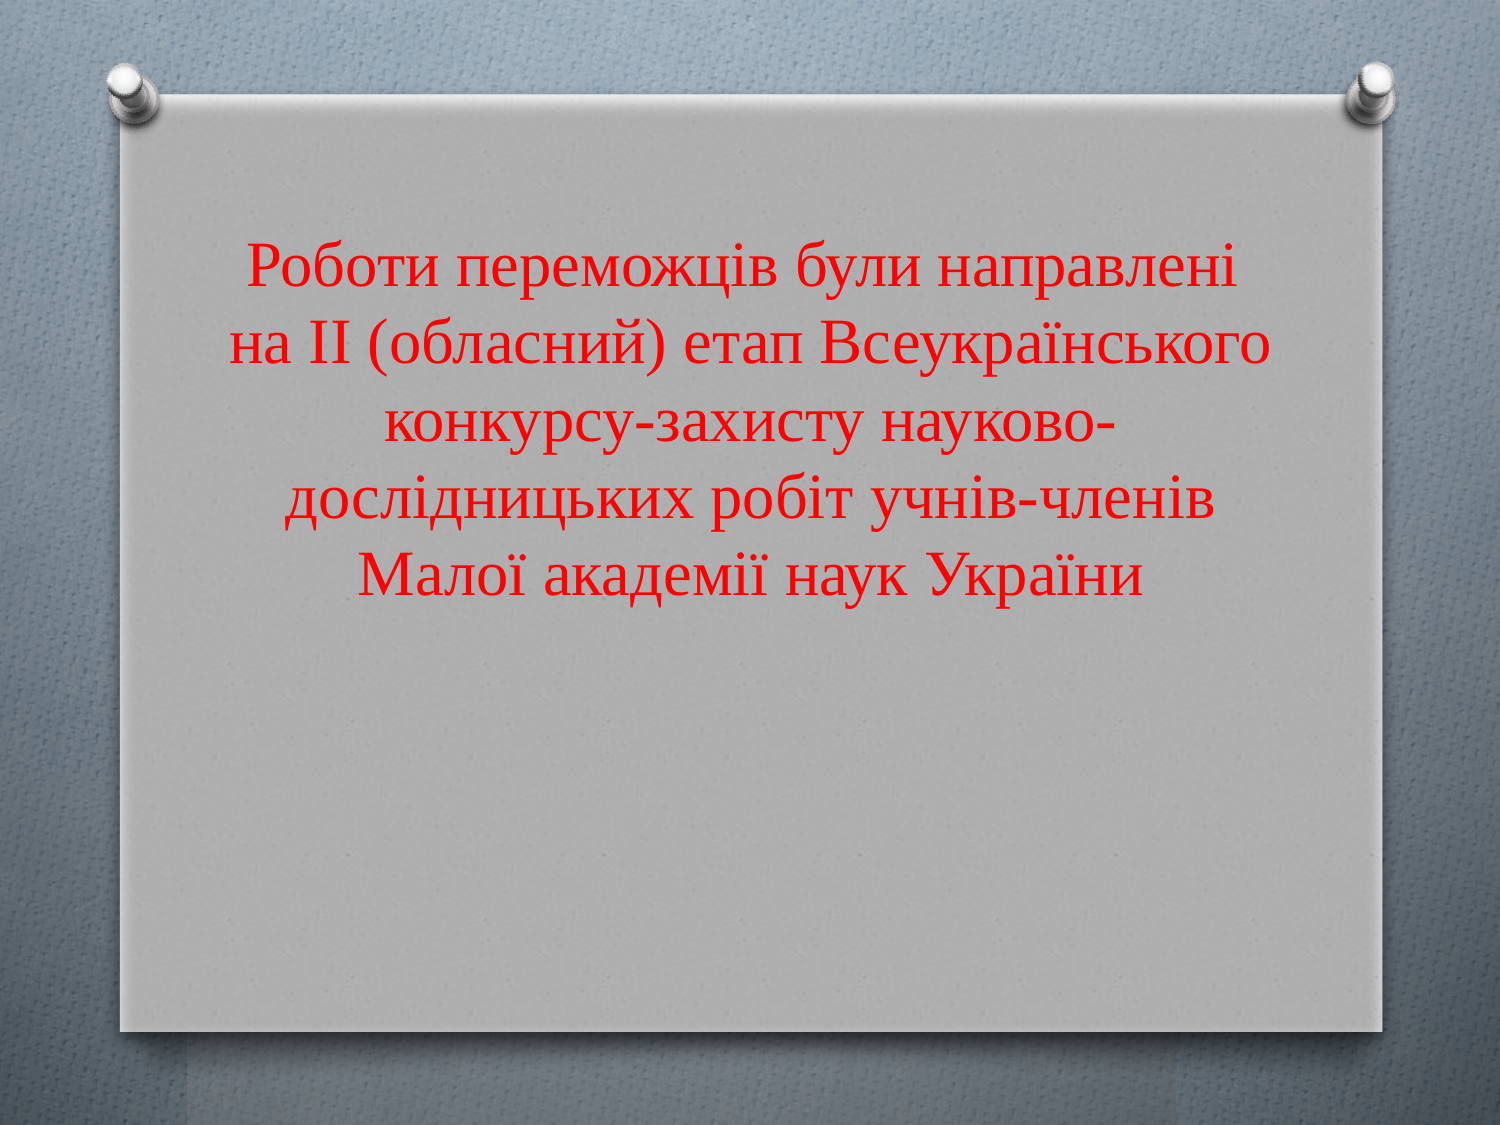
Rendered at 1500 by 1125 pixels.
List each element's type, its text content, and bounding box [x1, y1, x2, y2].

picture [75, 29, 198, 153]
title Роботи переможців були направлені на ІІ (обласний) етап Всеукраїнського конкурсу-захисту науково-дослідницьких робіт учнів-членів Малої академії наук України [179, 134, 1323, 917]
picture [1317, 35, 1439, 156]
